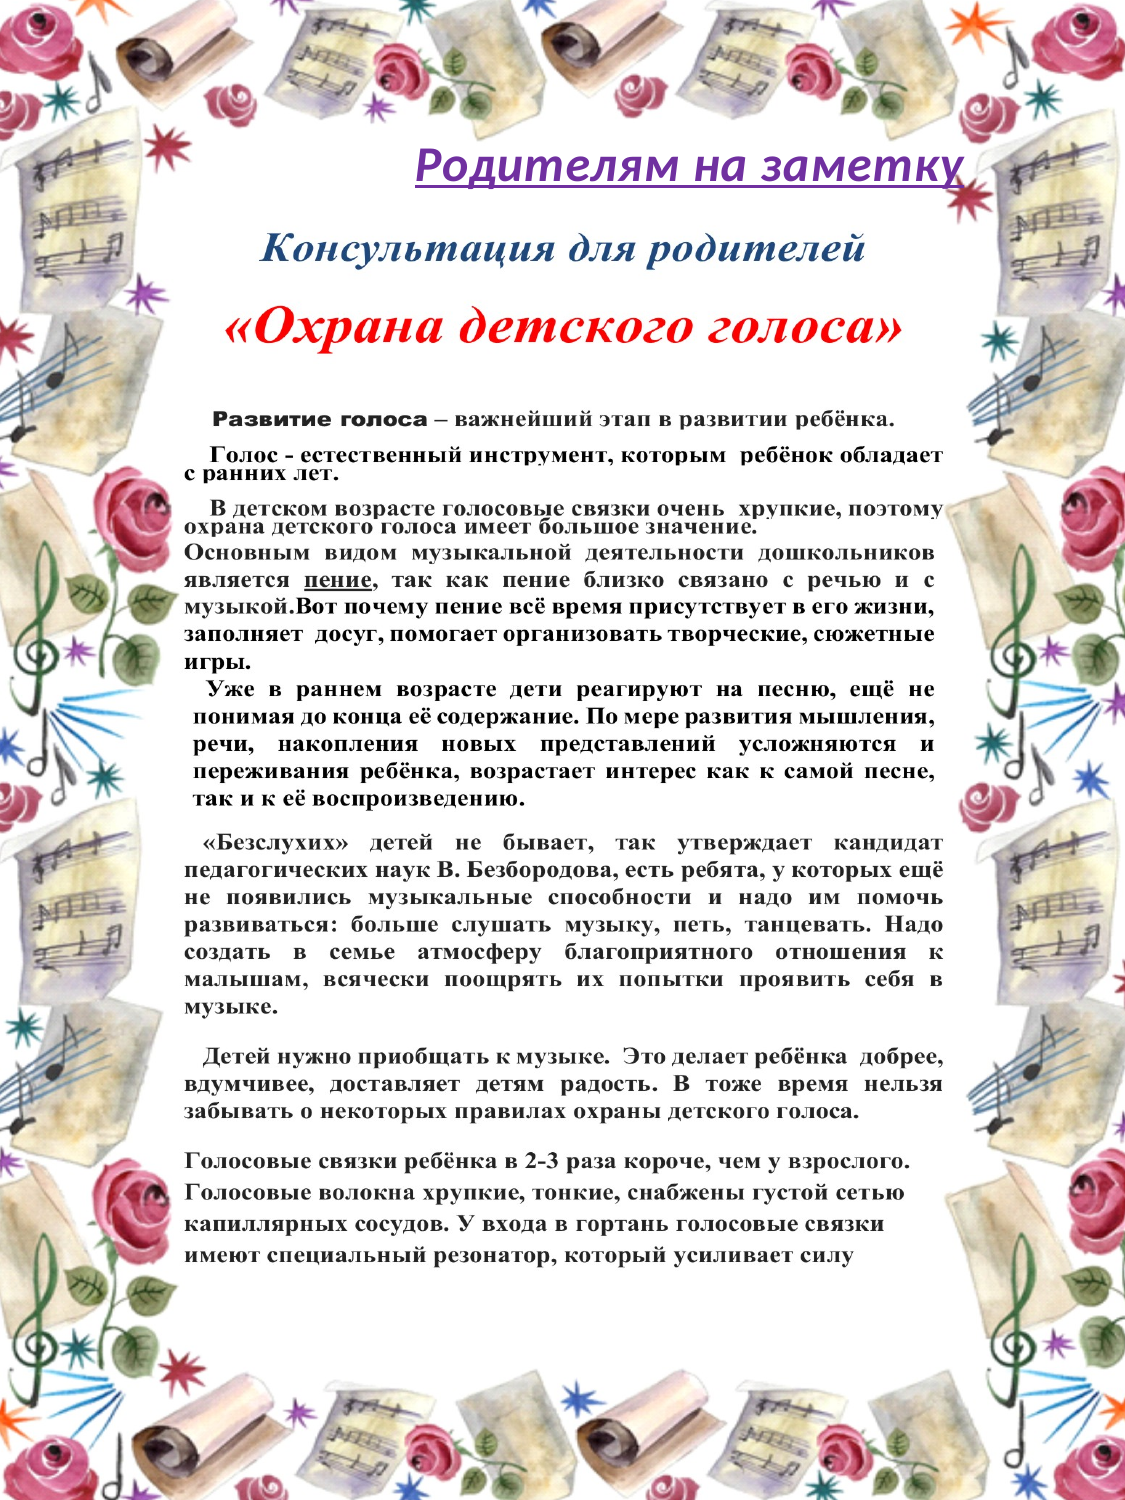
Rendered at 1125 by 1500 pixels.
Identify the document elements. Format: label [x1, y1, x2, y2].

text_box [0, 0, 1125, 1500]
